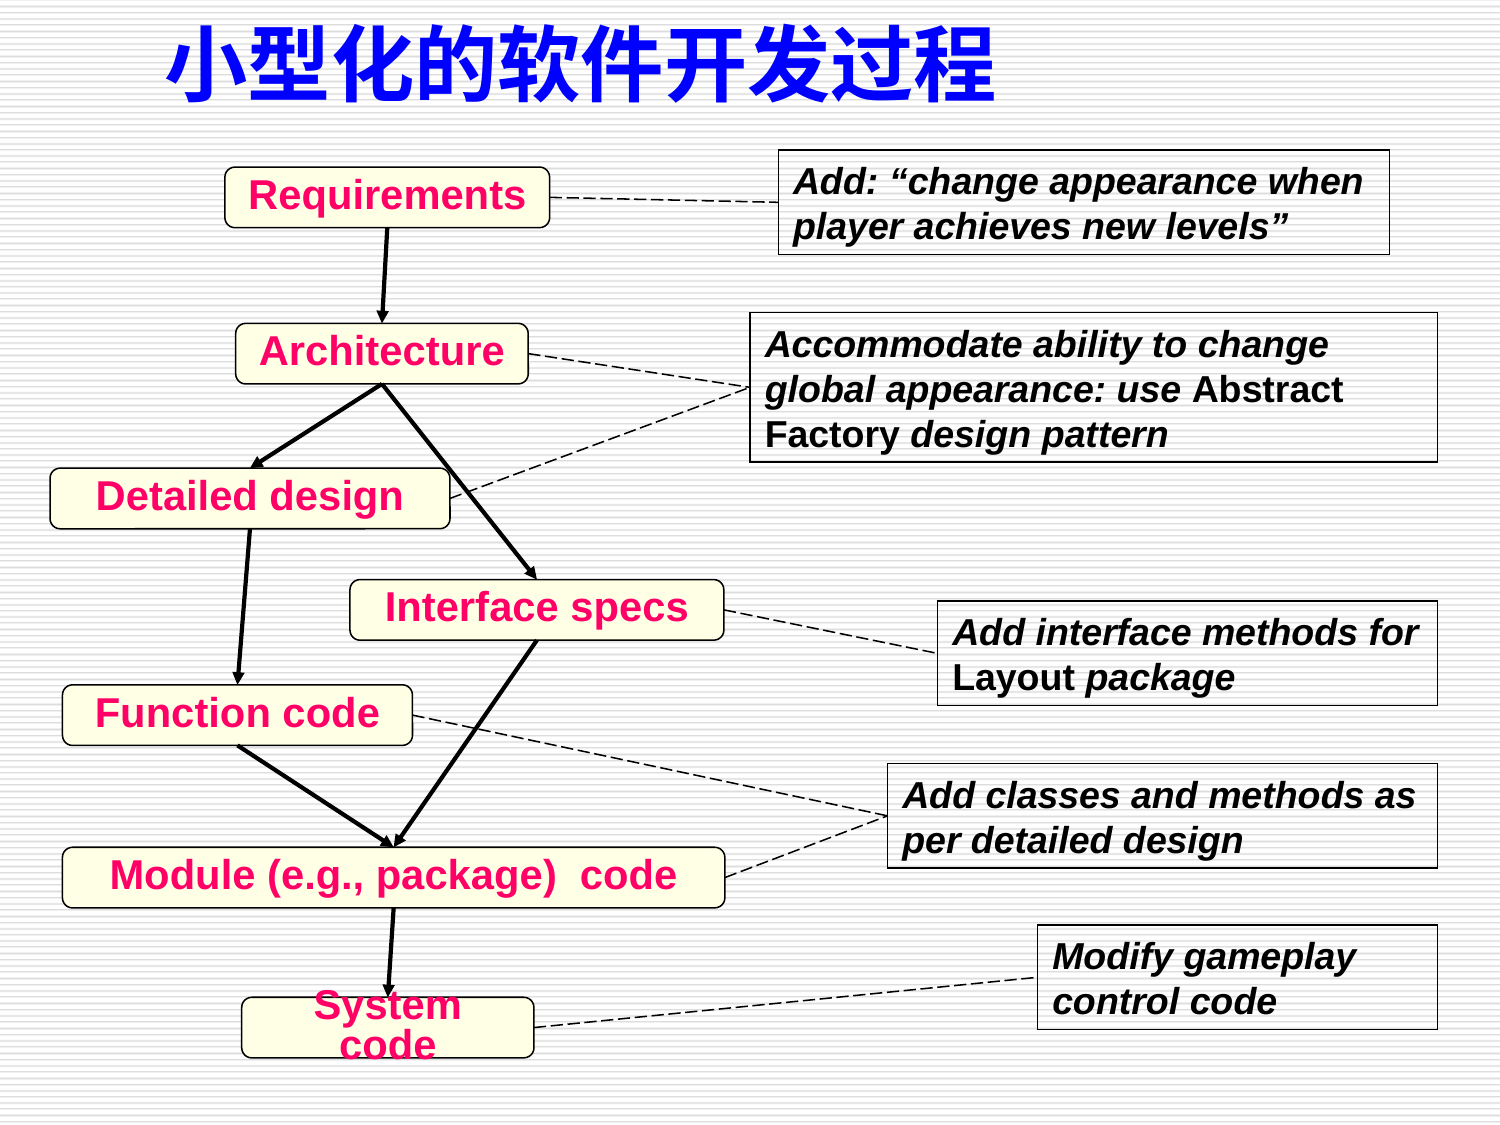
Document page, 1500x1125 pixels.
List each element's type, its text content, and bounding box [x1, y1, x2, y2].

text_box Function code [62, 684, 388, 746]
text_box Architecture [235, 323, 529, 384]
text_box 小型化的软件开发过程 [150, 24, 1225, 100]
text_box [550, 197, 731, 219]
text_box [449, 440, 751, 499]
text_box System code [241, 997, 534, 1058]
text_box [381, 384, 538, 580]
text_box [387, 908, 394, 998]
text_box Requirements [224, 167, 550, 228]
text_box Add classes and methods as per detailed design [891, 763, 1438, 869]
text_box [528, 353, 751, 440]
text_box Accommodate ability to change global appearance: use Abstract Factory design pattern [749, 312, 1438, 463]
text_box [412, 714, 888, 832]
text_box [393, 640, 538, 848]
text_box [724, 831, 888, 878]
text_box Detailed design [50, 468, 376, 529]
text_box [249, 384, 379, 468]
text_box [237, 745, 394, 848]
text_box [381, 227, 388, 324]
text_box Add: “change appearance when player achieves new levels” [778, 149, 1390, 255]
text_box Interface specs [349, 579, 724, 641]
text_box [723, 609, 938, 670]
text_box Modify gameplay control code [1037, 924, 1438, 1030]
picture [0, 0, 1500, 1125]
text_box Add interface methods for Layout package [937, 601, 1438, 706]
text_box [535, 992, 1038, 1028]
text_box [237, 528, 251, 685]
text_box Module (e.g., package) code [62, 847, 725, 908]
